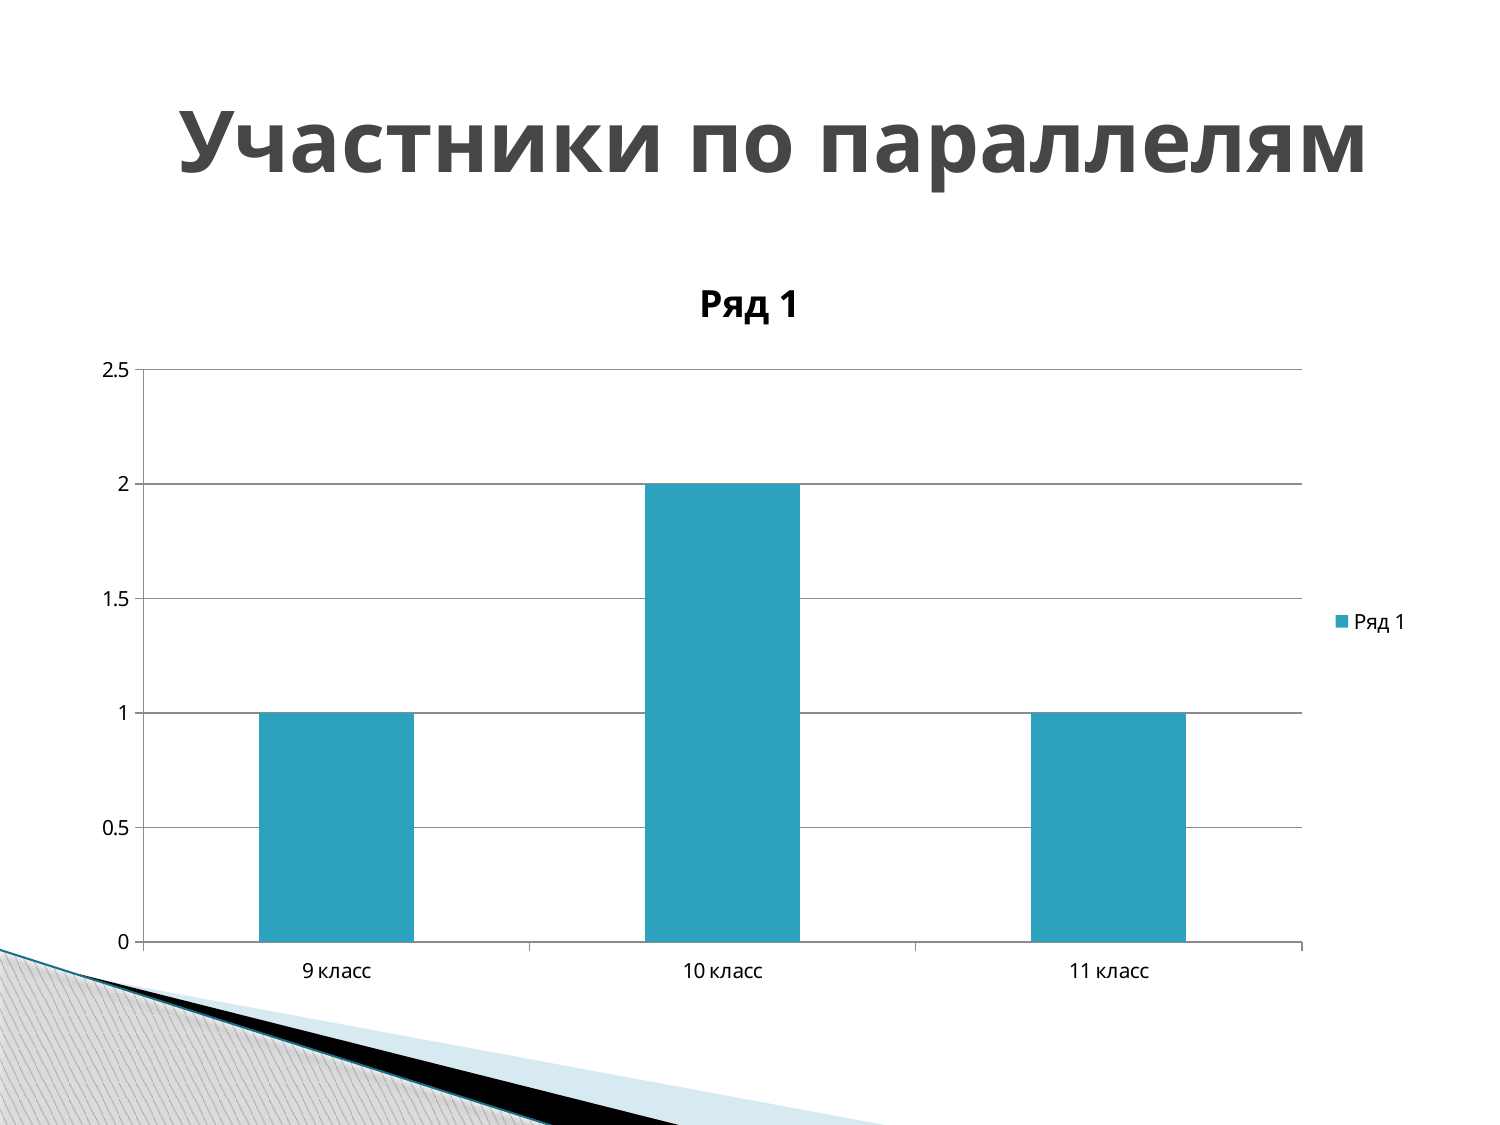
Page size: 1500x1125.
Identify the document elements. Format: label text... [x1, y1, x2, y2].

chart [74, 242, 1426, 1001]
title Участники по параллелям [75, 45, 1425, 233]
